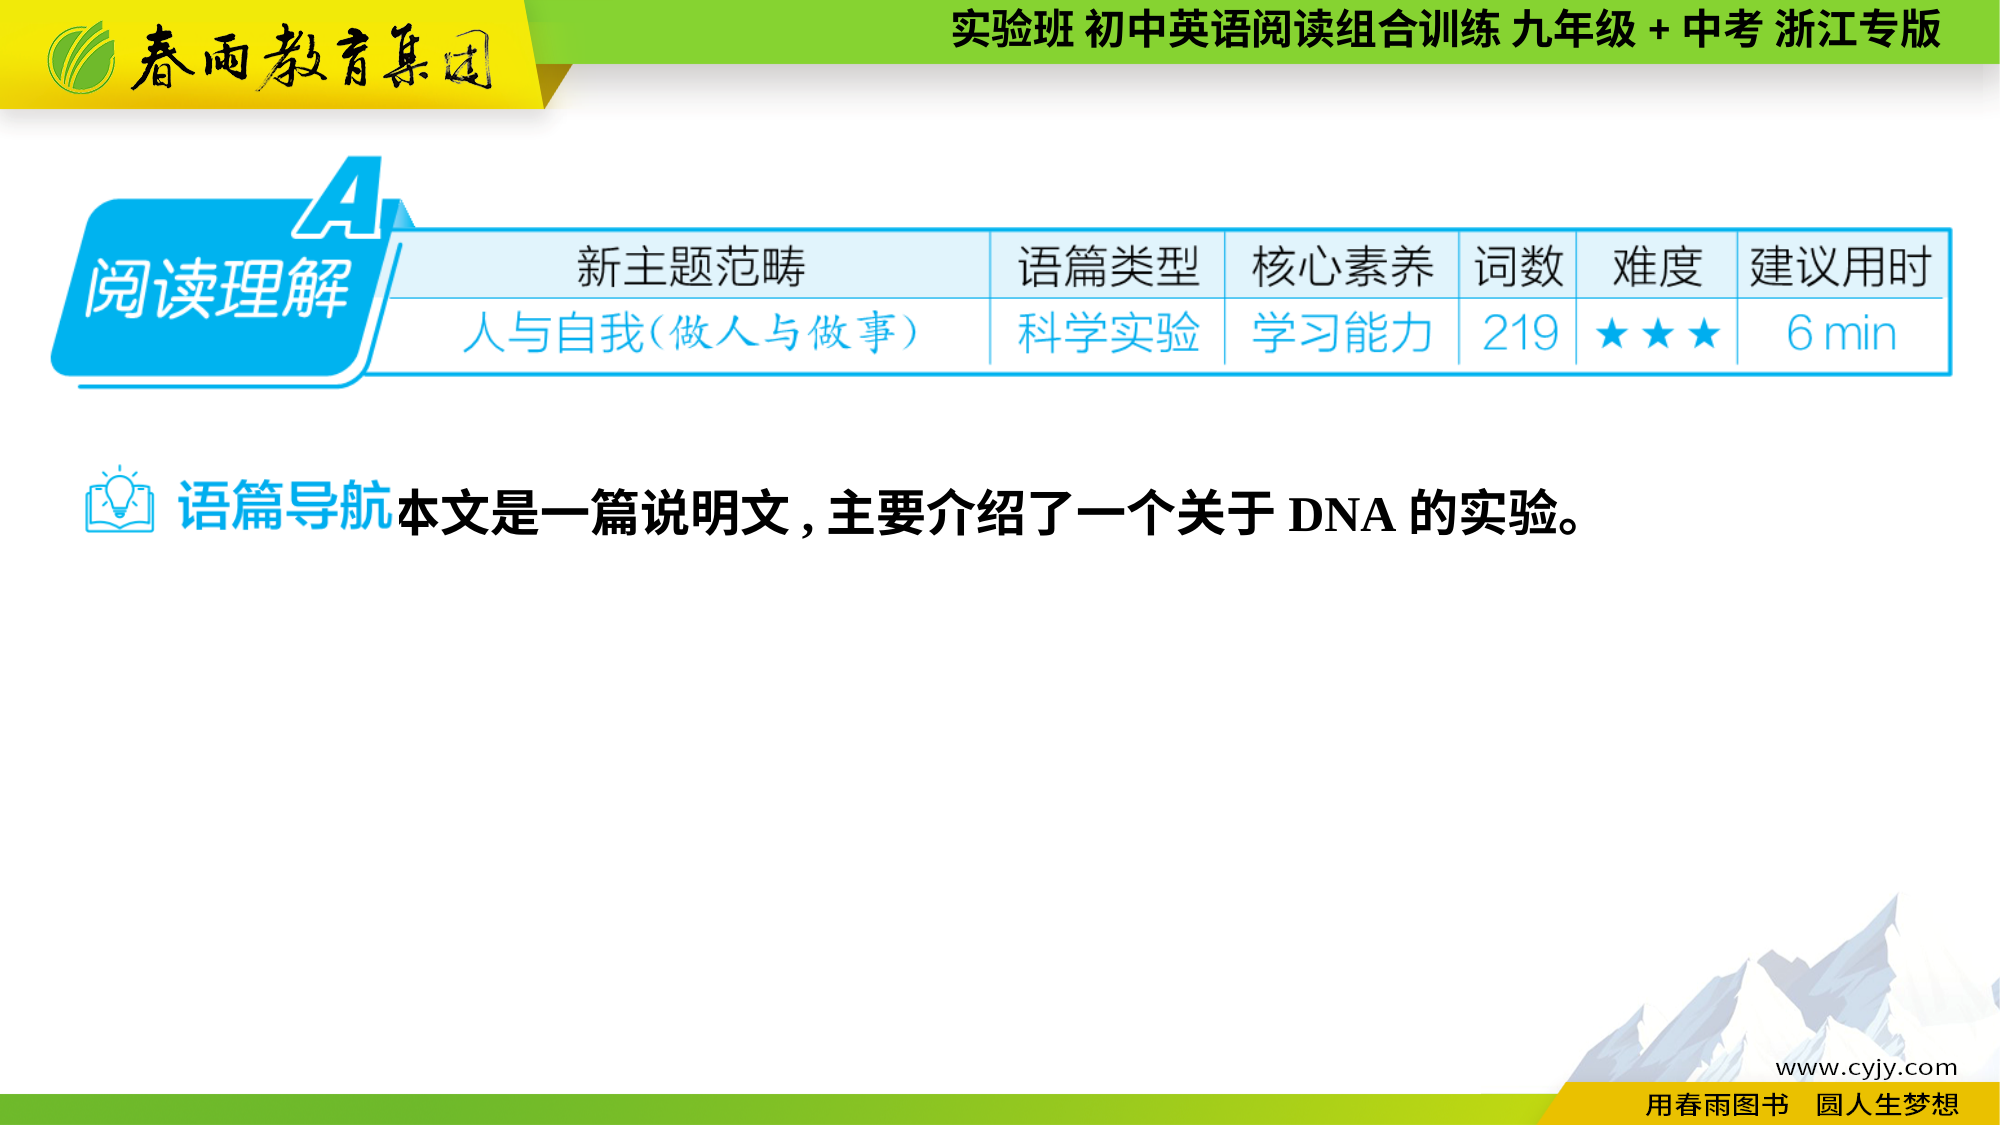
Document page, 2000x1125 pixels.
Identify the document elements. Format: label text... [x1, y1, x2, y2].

picture [0, 0, 2000, 1125]
list 本文是一篇说明文,主要介绍了一个关于DNA的实验。 [59, 444, 1944, 551]
